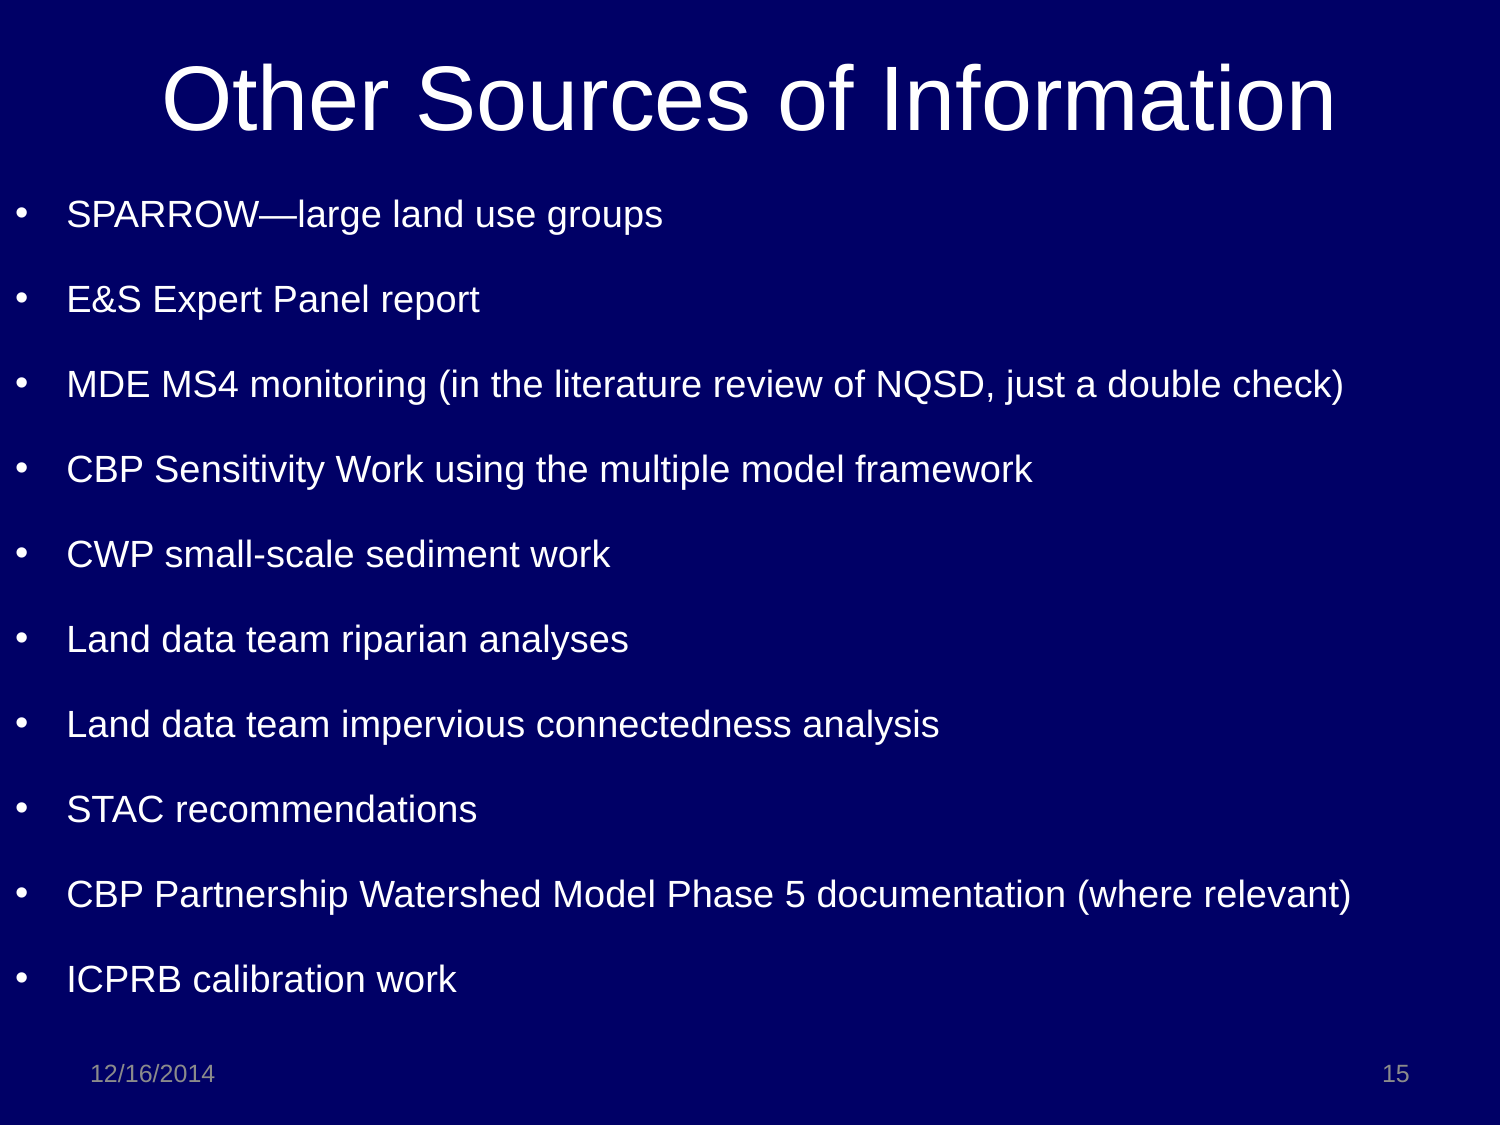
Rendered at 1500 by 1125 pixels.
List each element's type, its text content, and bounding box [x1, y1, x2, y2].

list SPARROW—large land use groups E&S Expert Panel report MDE MS4 monitoring (in the literature review of NQSD, just a double check) CBP Sensitivity Work using the multiple model framework CWP small-scale sediment work Land data team riparian analyses Land data team impervious connectedness analysis STAC recommendations CBP Partnership Watershed Model Phase 5 documentation (where relevant) ICPRB calibration work [0, 149, 1500, 1038]
slide_number 15 [1074, 1042, 1425, 1103]
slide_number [75, 1042, 425, 1103]
title Other Sources of Information [0, 0, 1500, 149]
